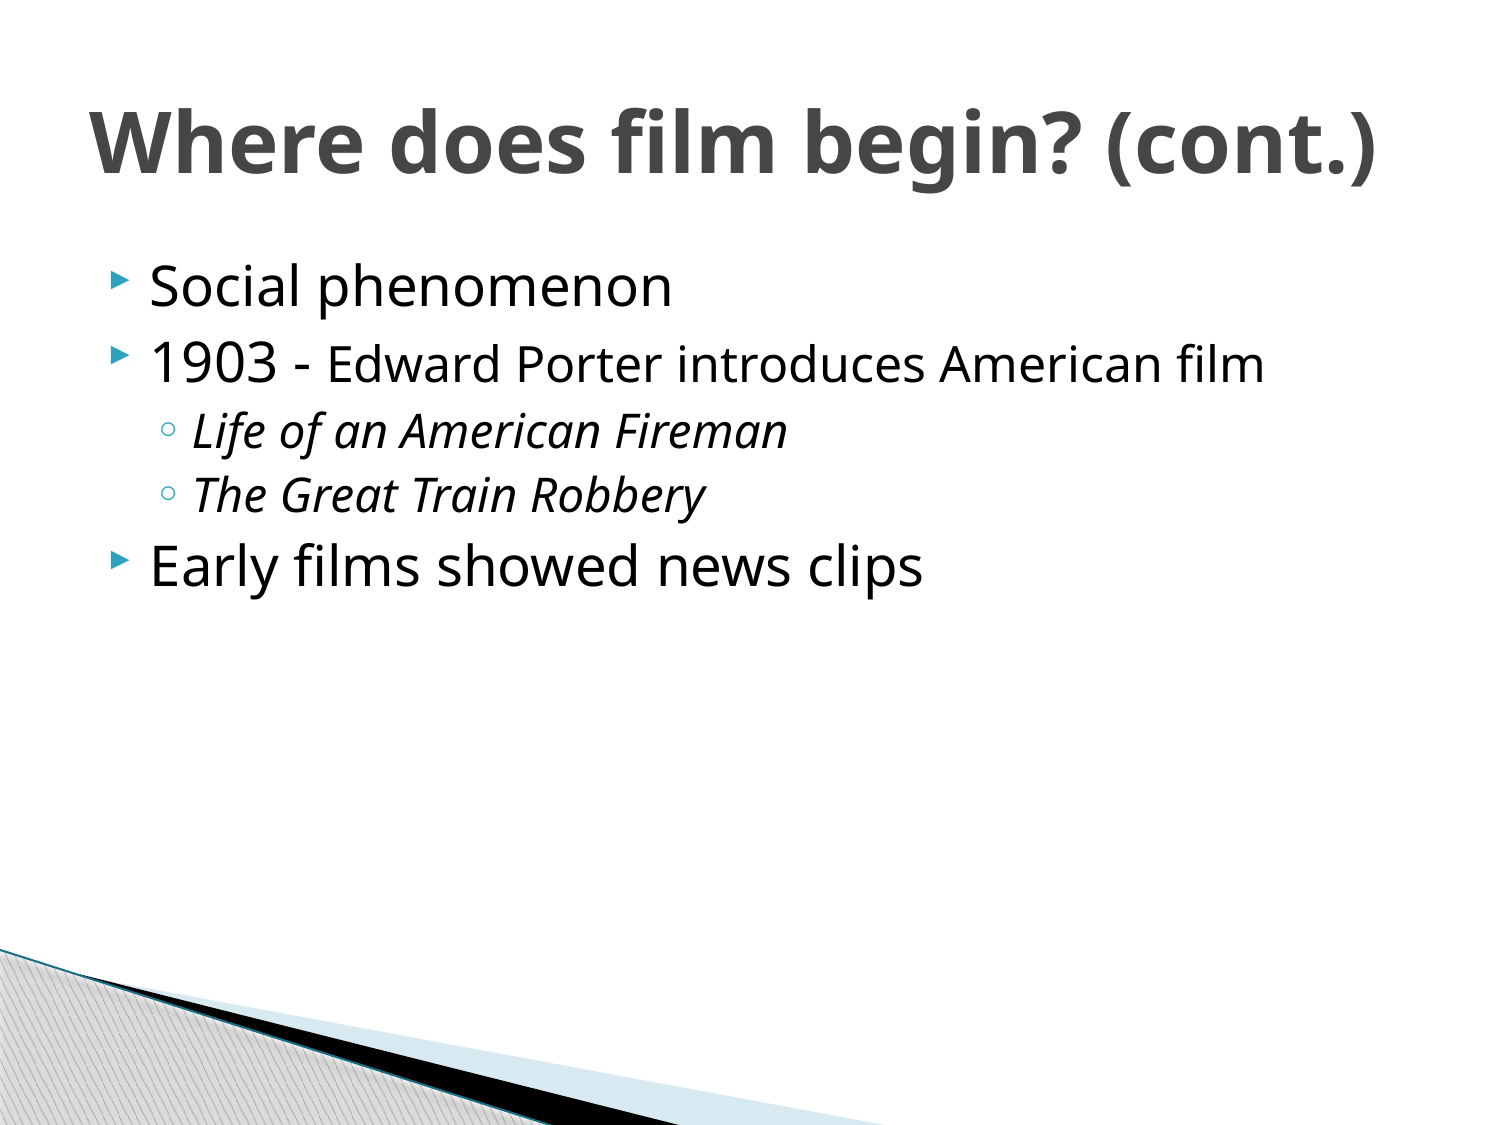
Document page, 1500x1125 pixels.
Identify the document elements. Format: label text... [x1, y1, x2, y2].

title Where does film begin? (cont.) [75, 45, 1425, 233]
list Social phenomenon 1903 - Edward Porter introduces American film Life of an American Fireman The Great Train Robbery Early films showed news clips [75, 243, 1425, 986]
